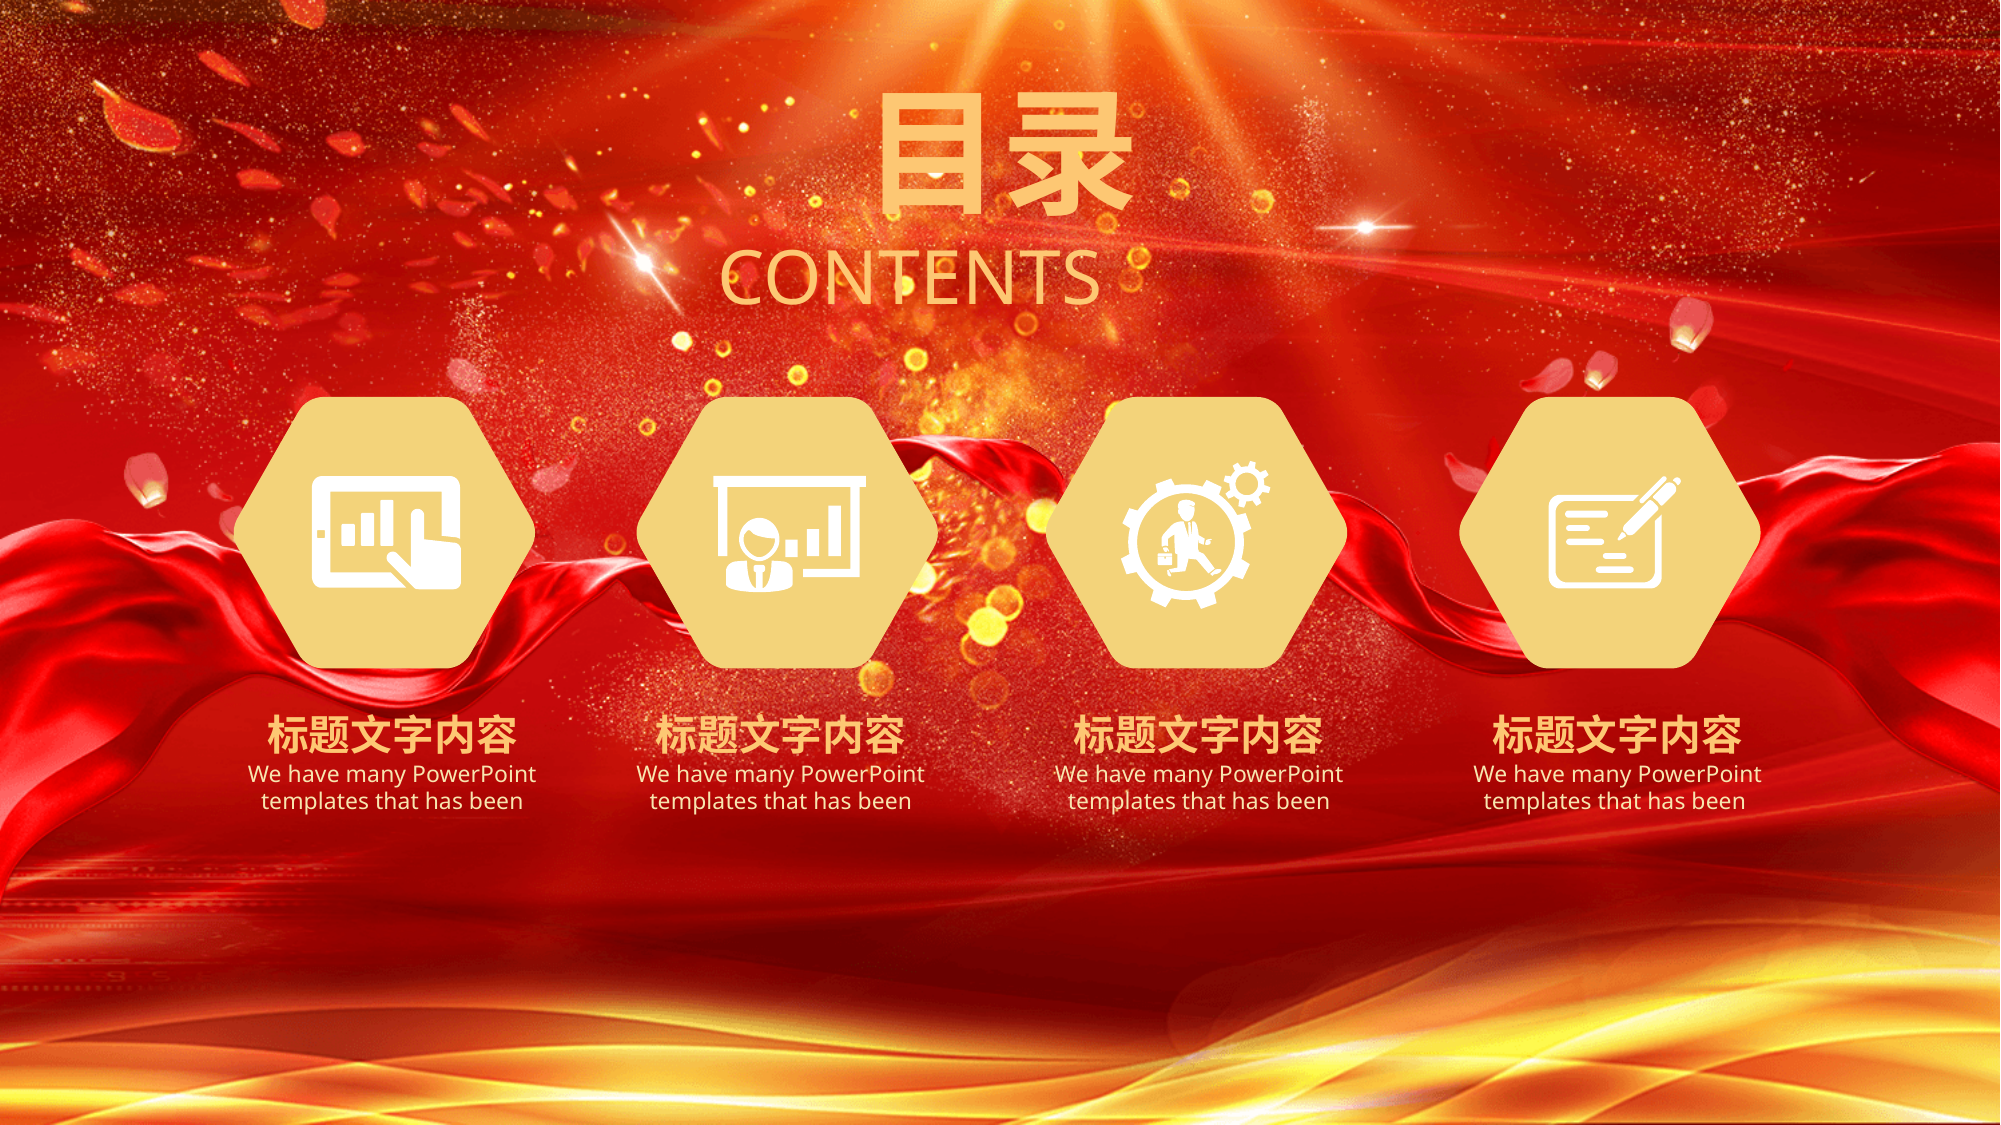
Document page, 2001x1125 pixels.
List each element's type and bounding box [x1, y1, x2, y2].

picture [0, 0, 2000, 1125]
text_box [717, 58, 1286, 321]
